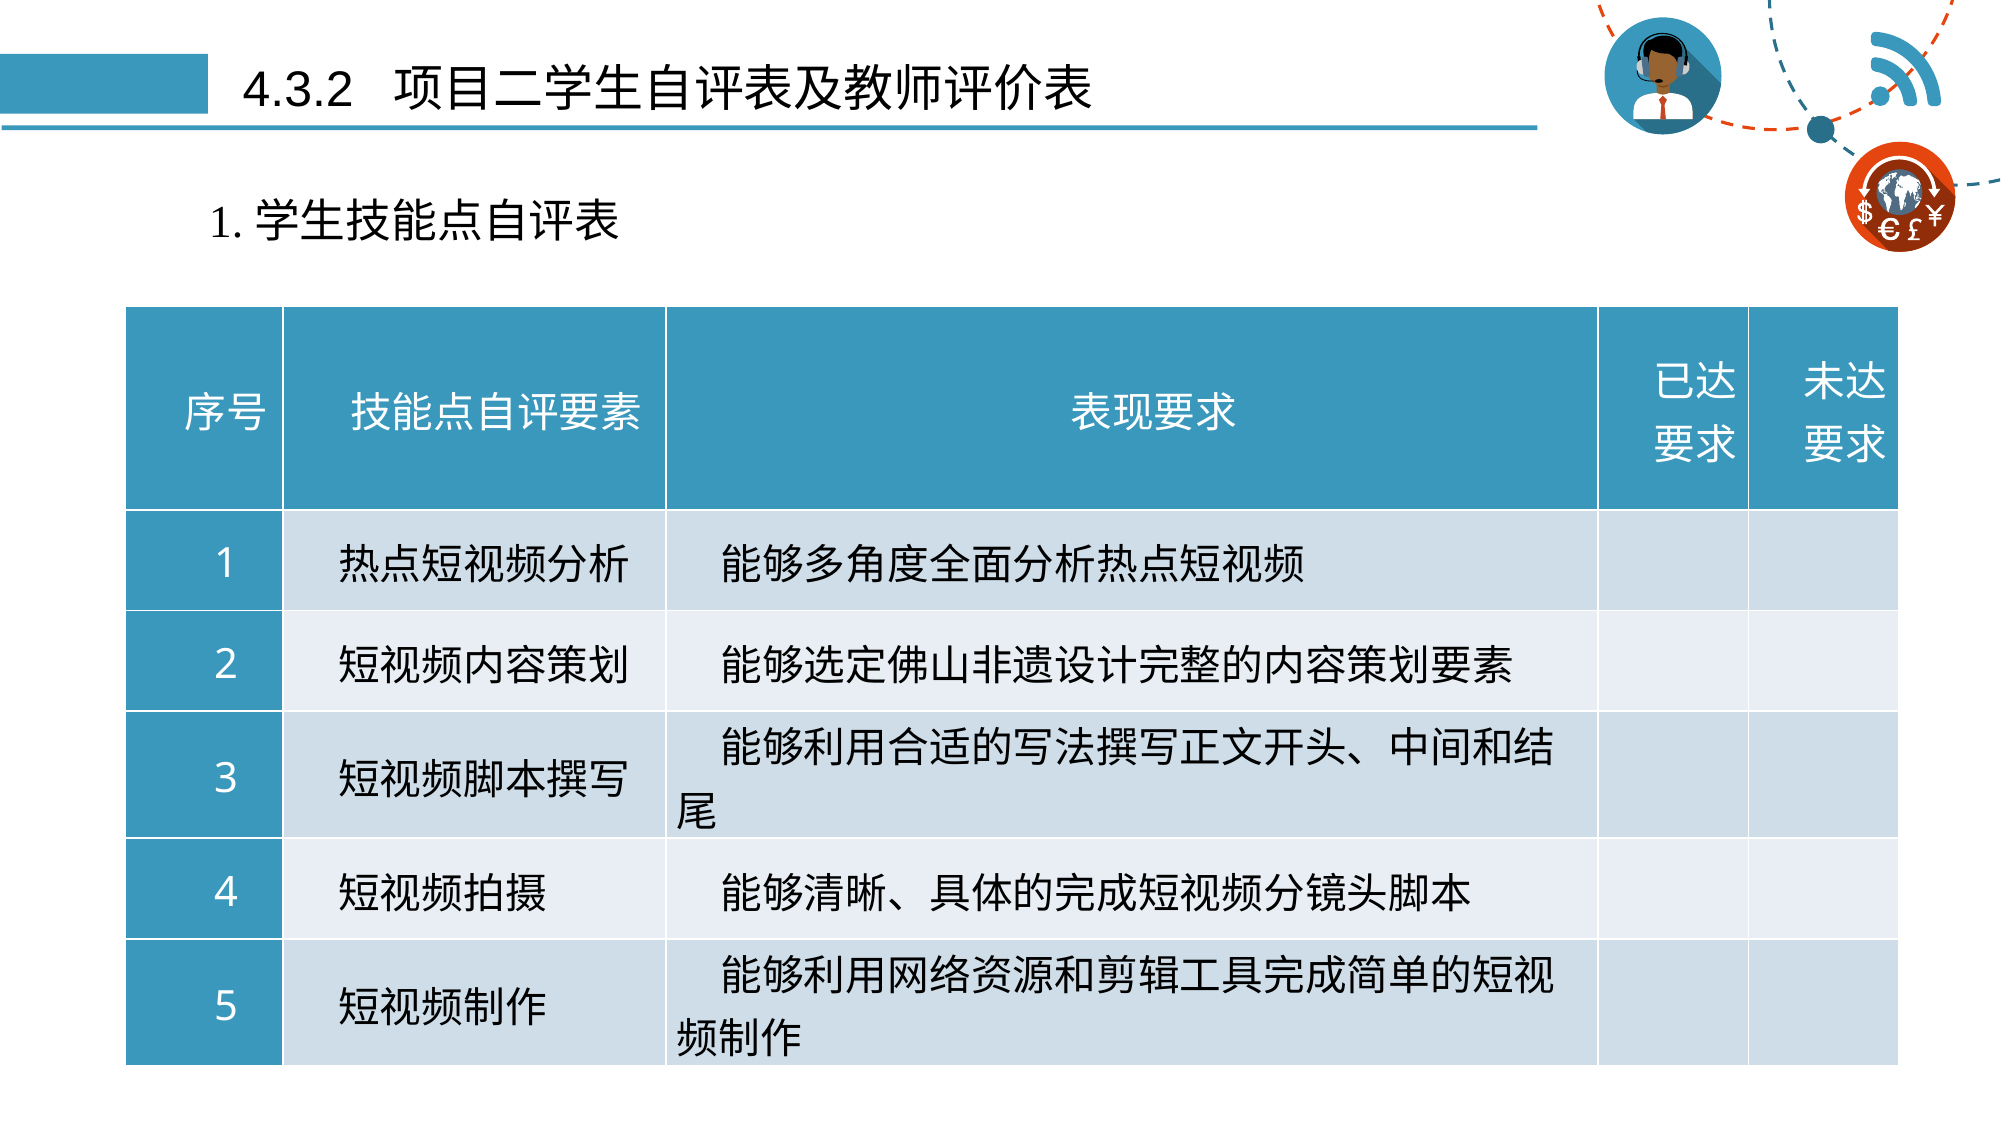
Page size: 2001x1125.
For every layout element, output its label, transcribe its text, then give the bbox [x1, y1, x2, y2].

table_header 未达 要求 [1749, 307, 1898, 509]
table_cell 1 [126, 511, 282, 610]
table_cell [1749, 839, 1898, 938]
table_cell [1599, 940, 1748, 1065]
table_cell 能够多角度全面分析热点短视频 [667, 511, 1597, 610]
table_cell 热点短视频分析 [284, 511, 665, 610]
table_cell [1749, 511, 1898, 610]
table_cell 短视频制作 [284, 940, 665, 1065]
table_cell 能够利用合适的写法撰写正文开头、中间和结尾 [667, 712, 1597, 837]
table_cell [1749, 611, 1898, 710]
table_header 序号 [126, 307, 282, 509]
table_cell [1599, 712, 1748, 837]
table_cell 3 [126, 712, 282, 837]
table_cell 短视频内容策划 [284, 611, 665, 710]
table_cell 能够利用网络资源和剪辑工具完成简单的短视频制作 [667, 940, 1597, 1065]
title 4.3.2 项目二学生自评表及教师评价表 [222, 55, 1863, 127]
table_header 技能点自评要素 [284, 307, 665, 509]
table_header 表现要求 [667, 307, 1597, 509]
table_cell 2 [126, 611, 282, 710]
table_cell [1749, 940, 1898, 1065]
table_cell [1599, 511, 1748, 610]
table_cell 4 [126, 839, 282, 938]
table_cell [1599, 611, 1748, 710]
table_cell 能够清晰、具体的完成短视频分镜头脚本 [667, 839, 1597, 938]
table_cell 短视频脚本撰写 [284, 712, 665, 837]
table_cell [1599, 839, 1748, 938]
list 1.学生技能点自评表 [100, 164, 1845, 1014]
table_cell 5 [126, 940, 282, 1065]
table_cell [1749, 712, 1898, 837]
table_cell 能够选定佛山非遗设计完整的内容策划要素 [667, 611, 1597, 710]
table_header 已达 要求 [1599, 307, 1748, 509]
table_cell 短视频拍摄 [284, 839, 665, 938]
